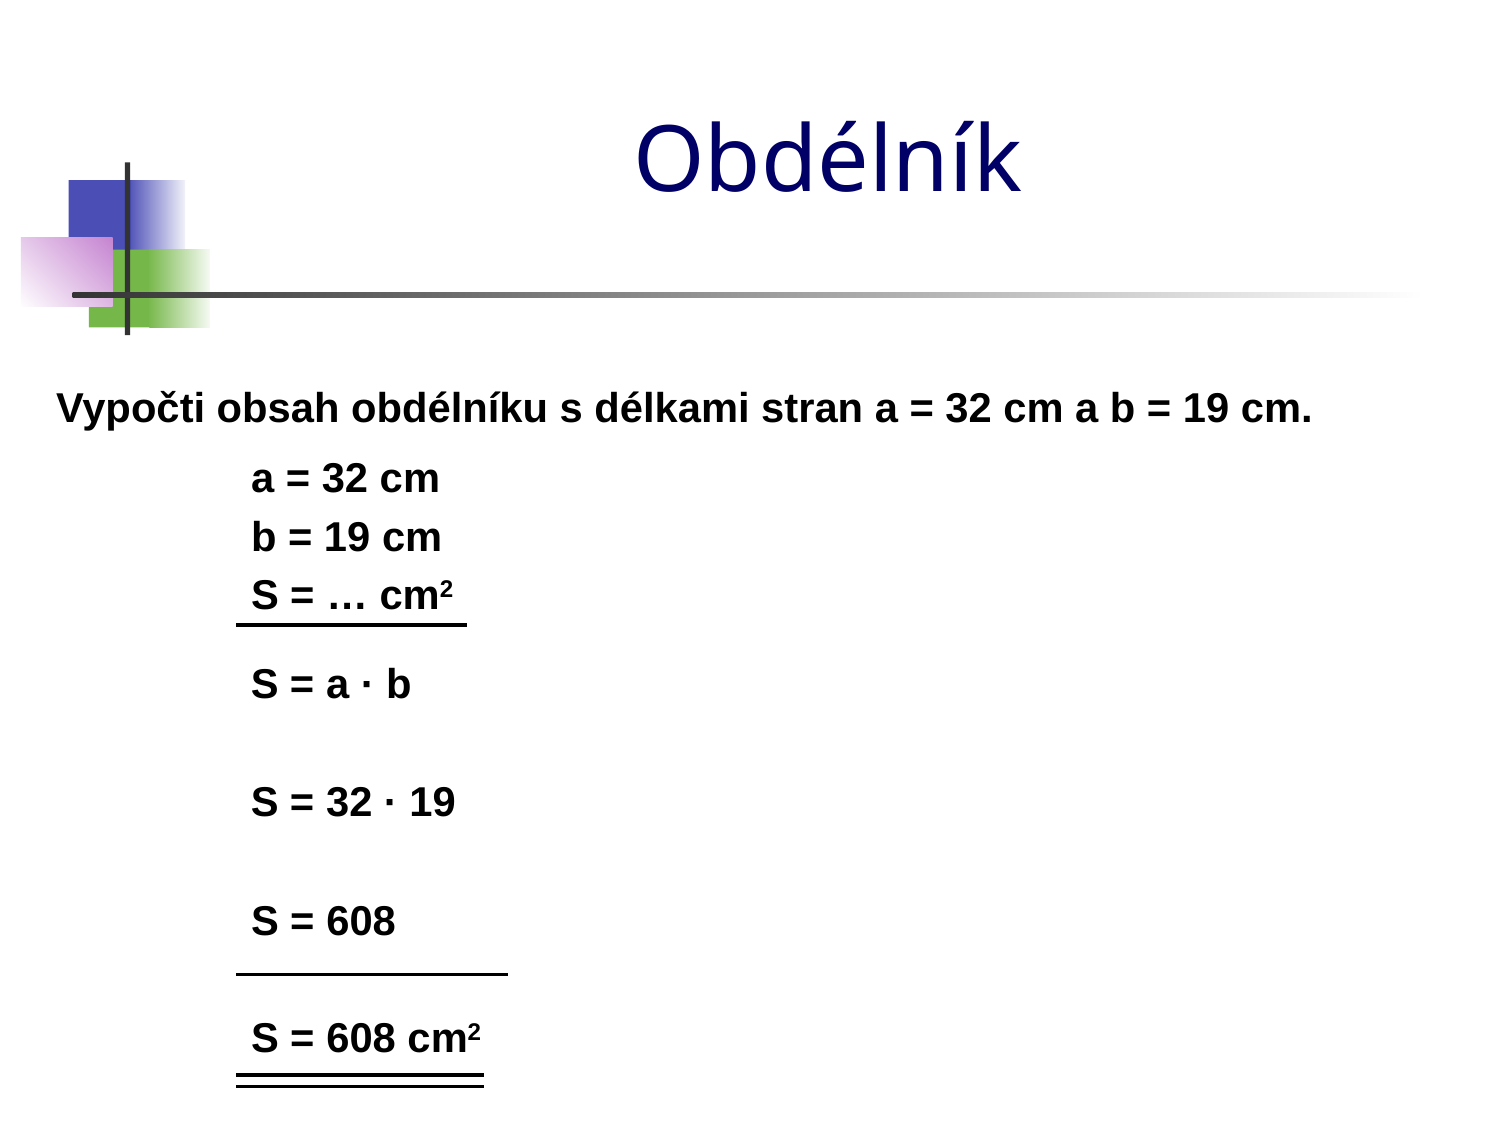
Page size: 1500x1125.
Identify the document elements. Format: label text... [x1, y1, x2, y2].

title Obdélník [188, 34, 1468, 276]
text_box S = 608 cm2 [236, 1003, 508, 1069]
text_box b = 19 cm [236, 501, 508, 567]
text_box S = … cm2 [236, 567, 508, 626]
text_box S = 32 · 19 [236, 767, 585, 833]
text_box Vypočti obsah obdélníku s délkami stran a = 32 cm a b = 19 cm. [41, 373, 1424, 439]
text_box S = 608 [236, 885, 508, 951]
text_box a = 32 cm [236, 442, 508, 501]
text_box S = a · b [236, 649, 485, 715]
